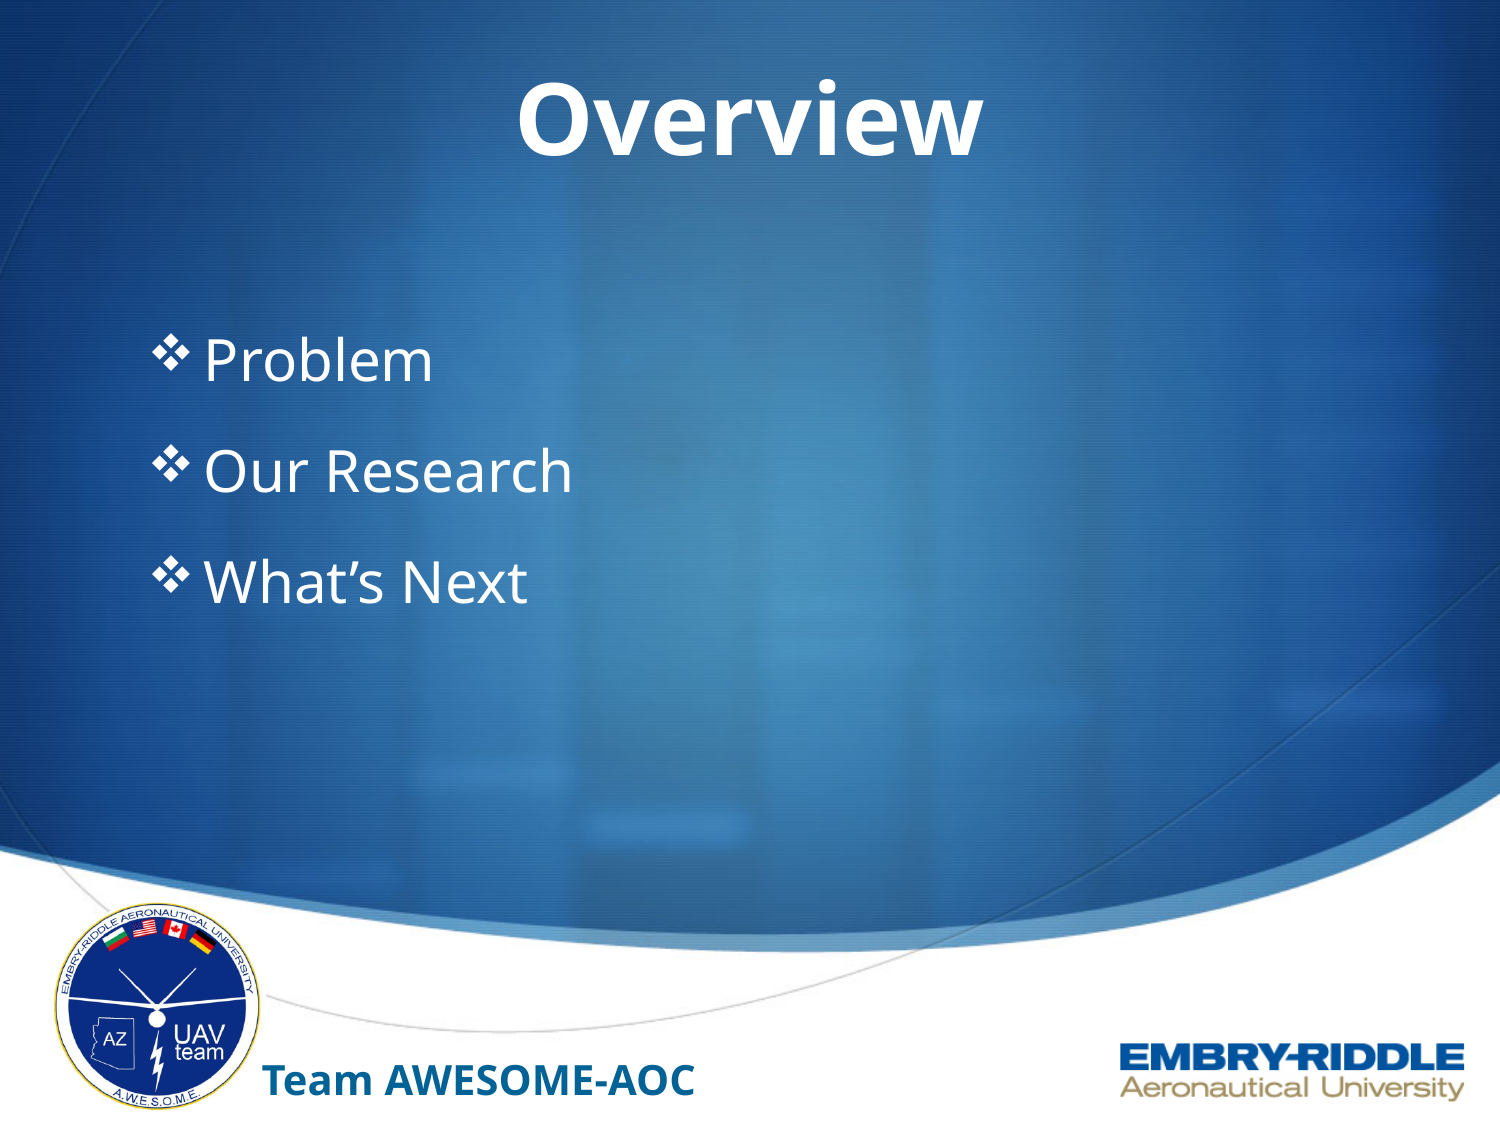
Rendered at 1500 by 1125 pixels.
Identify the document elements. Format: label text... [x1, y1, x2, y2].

picture [0, 0, 1500, 1125]
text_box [49, 899, 721, 1125]
subtitle Problem Our Research What’s Next [132, 237, 1308, 838]
title Overview [112, 24, 1388, 175]
